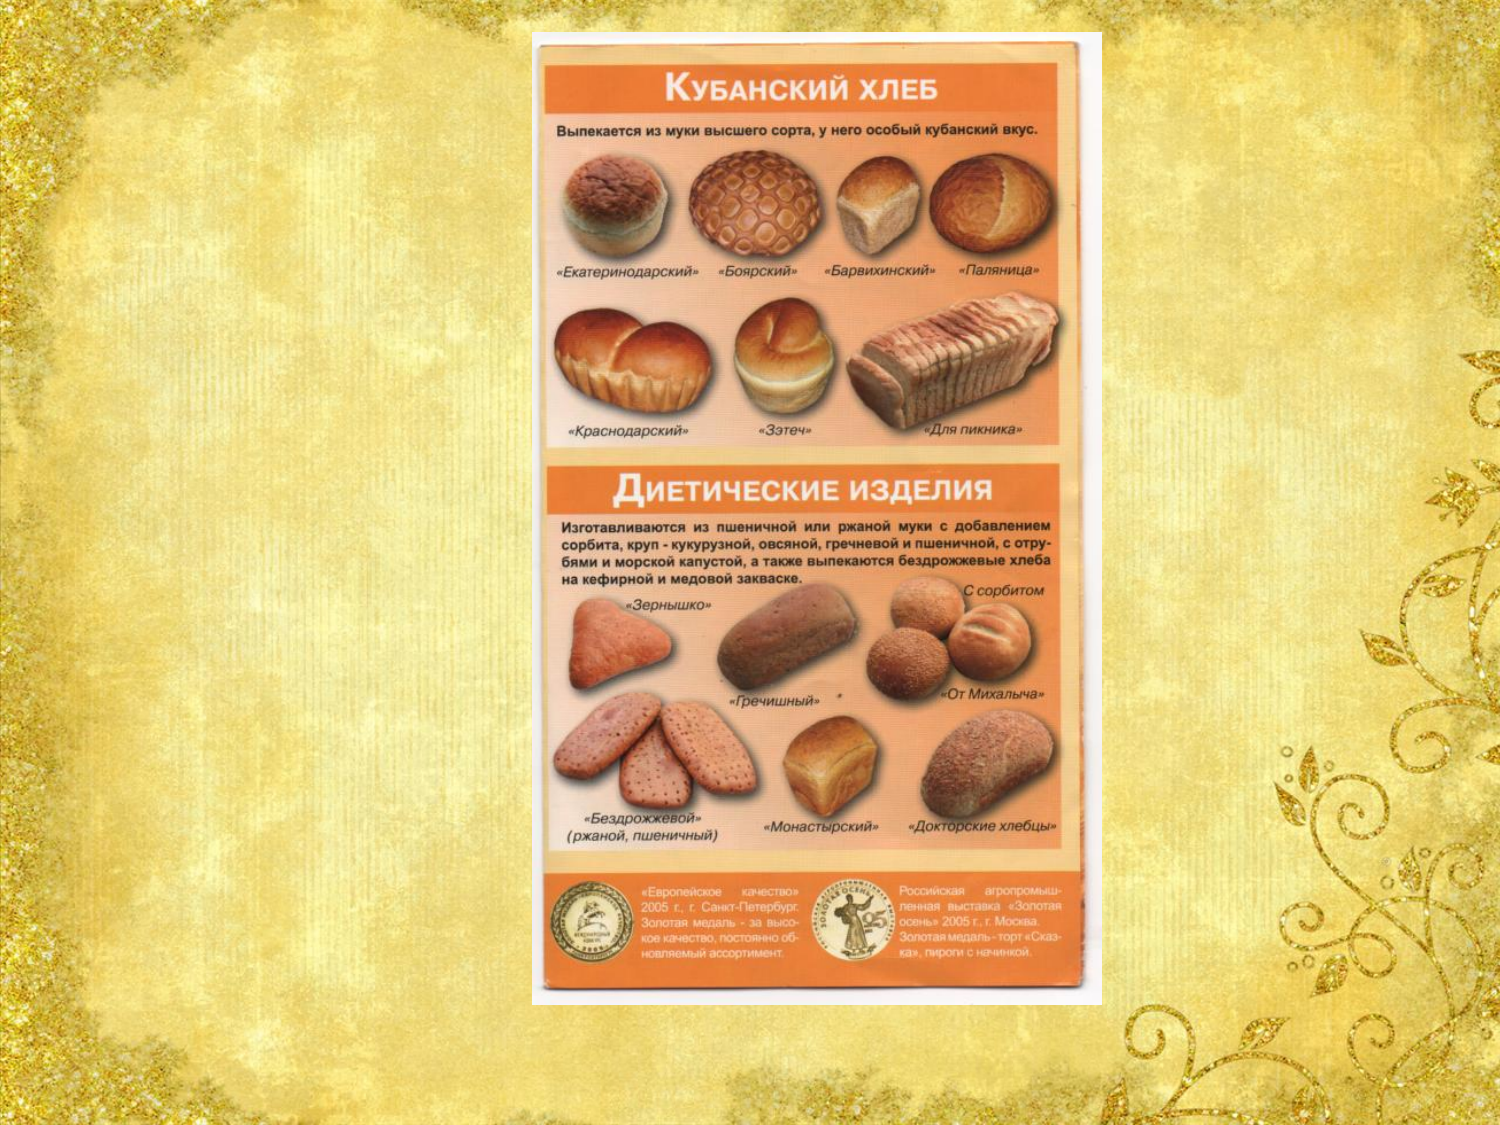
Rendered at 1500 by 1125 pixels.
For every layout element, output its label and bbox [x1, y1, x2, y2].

picture [0, 0, 1500, 1125]
list [532, 32, 1102, 1006]
